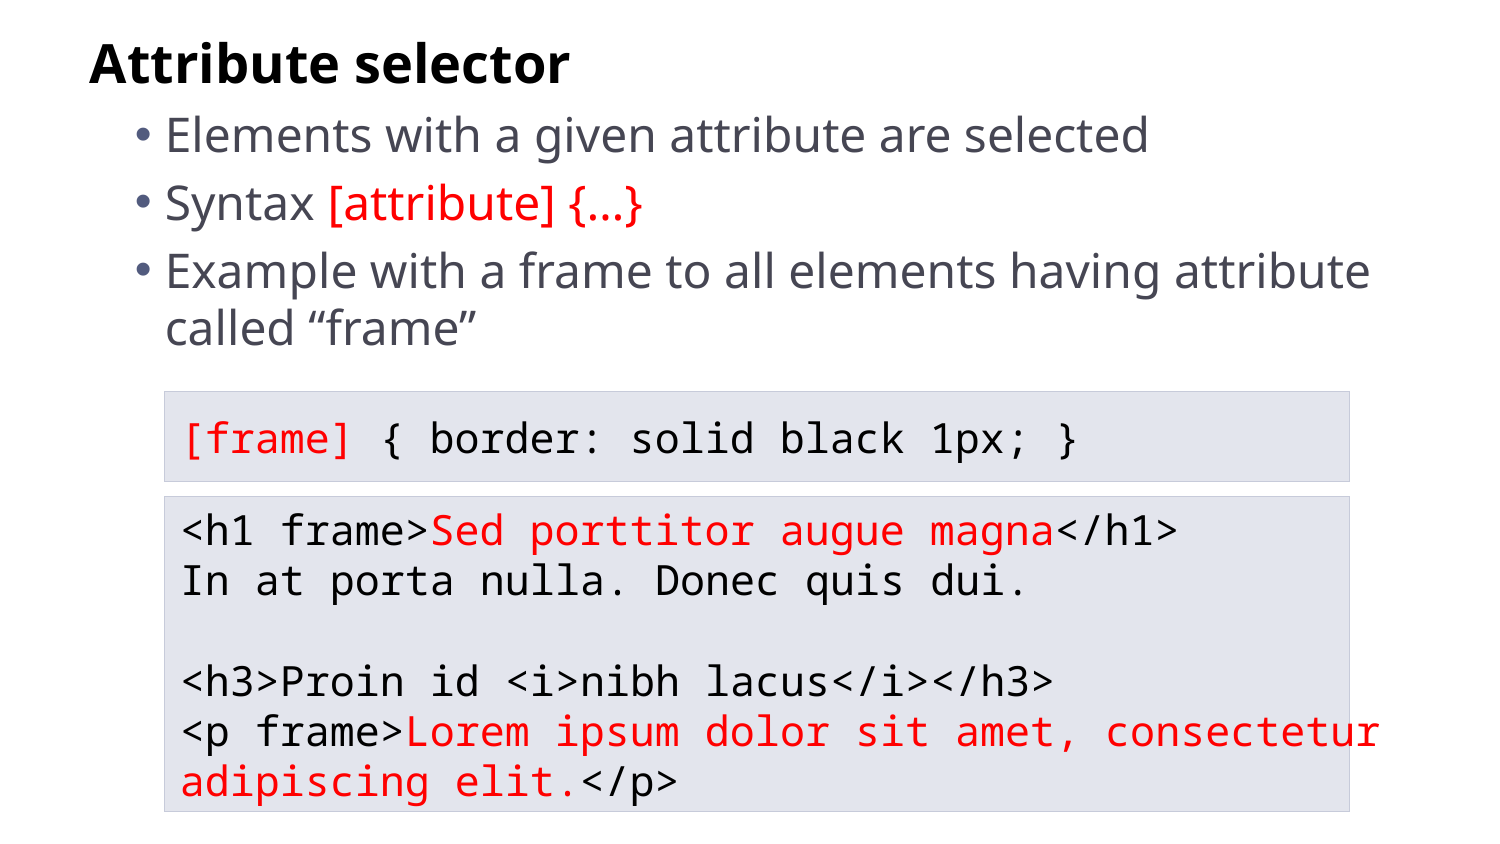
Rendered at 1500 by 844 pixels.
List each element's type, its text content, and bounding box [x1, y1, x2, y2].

list Attribute selector Elements with a given attribute are selected Syntax [attribute] {…} Example with a frame to all elements having attribute called “frame” [75, 21, 1475, 835]
text_box [frame] { border: solid black 1px; } [164, 391, 1350, 482]
text_box <h1 frame>Sed porttitor augue magna</h1> In at porta nulla. Donec quis dui. <h3>Proin id <i>nibh lacus</i></h3> <p frame>Lorem ipsum dolor sit amet, consectetur adipiscing elit.</p> [164, 496, 1350, 812]
